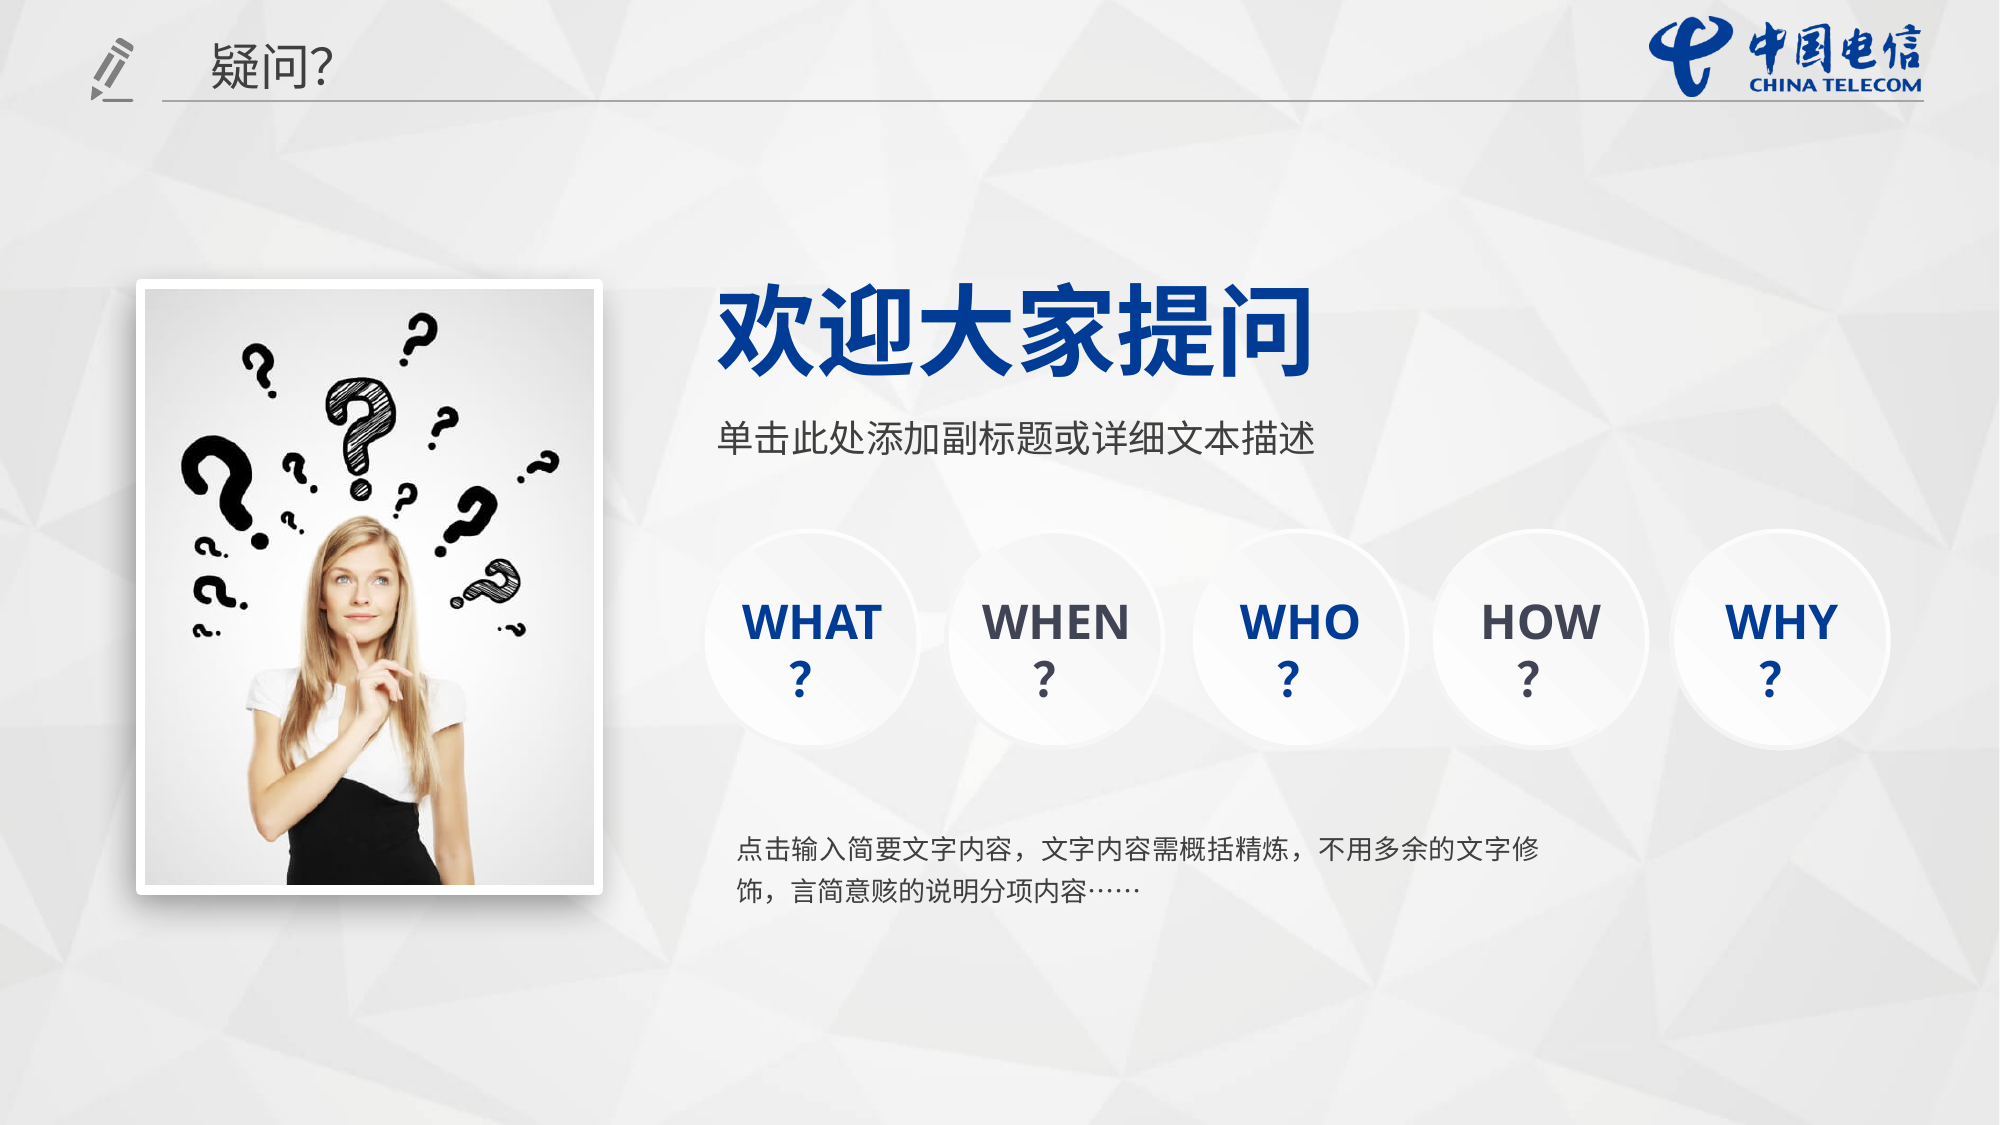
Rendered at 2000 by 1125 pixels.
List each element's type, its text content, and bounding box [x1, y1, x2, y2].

text_box [110, 45, 130, 59]
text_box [1665, 528, 1899, 751]
text_box [115, 37, 134, 52]
text_box [102, 98, 134, 102]
text_box 欢迎大家提问 [701, 261, 1349, 397]
text_box [90, 86, 104, 101]
text_box 点击输入简要文字内容，文字内容需概括精炼，不用多余的文字修饰，言简意赅的说明分项内容…… [736, 823, 1539, 907]
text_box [940, 528, 1173, 751]
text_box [1424, 528, 1658, 751]
text_box 疑问？ [195, 28, 376, 100]
text_box [93, 52, 115, 82]
text_box 单击此处添加副标题或详细文本描述 [701, 407, 1391, 468]
text_box [104, 59, 126, 89]
picture [0, 0, 2000, 1125]
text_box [695, 528, 929, 751]
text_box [1184, 528, 1417, 751]
